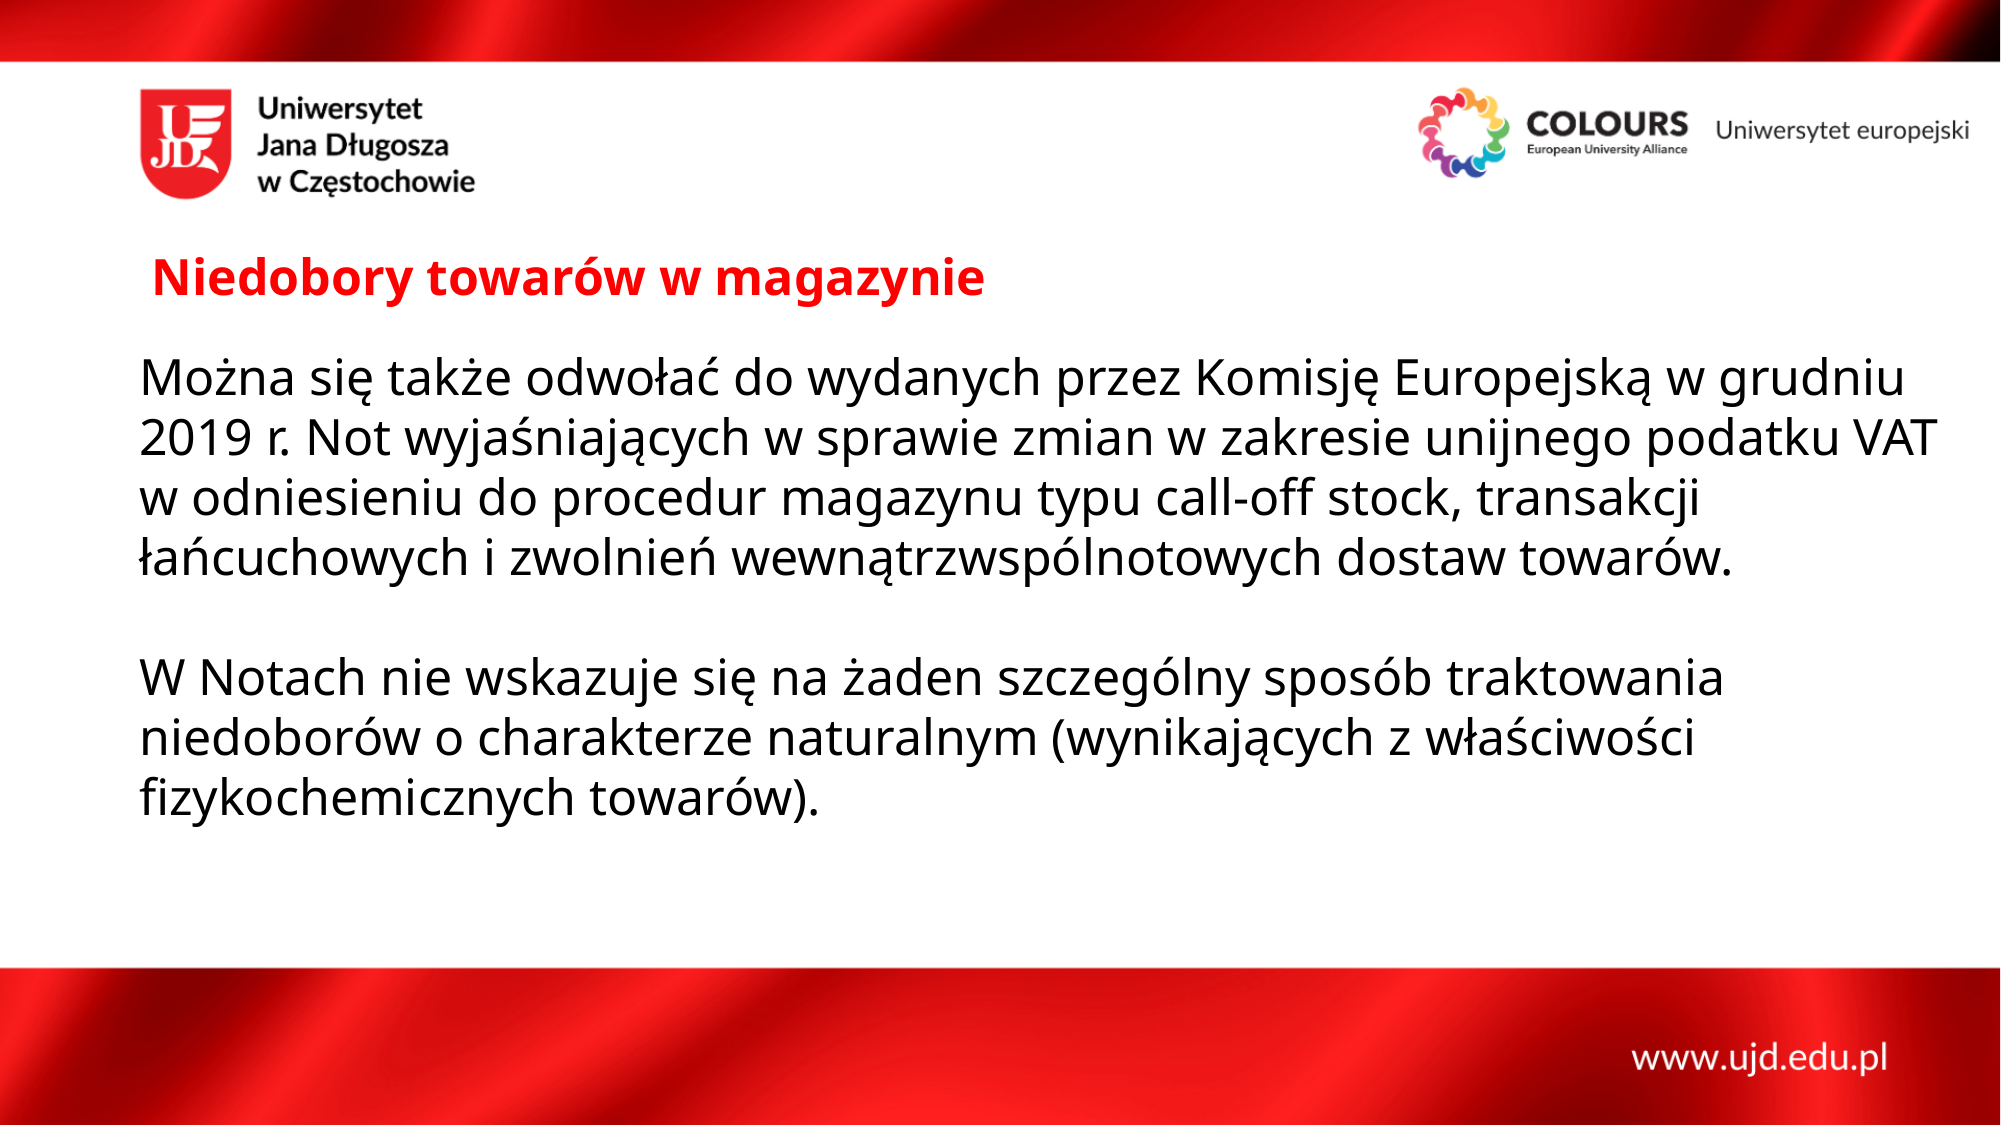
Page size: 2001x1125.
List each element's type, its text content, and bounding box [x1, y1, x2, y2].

picture [0, 0, 2001, 1125]
text_box Można się także odwołać do wydanych przez Komisję Europejską w grudniu 2019 r. Not wyjaśniających w sprawie zmian w zakresie unijnego podatku VAT w odniesieniu do procedur magazynu typu call-off stock, transakcji łańcuchowych i zwolnień wewnątrzwspólnotowych dostaw towarów. W Notach nie wskazuje się na żaden szczególny sposób traktowania niedoborów o charakterze naturalnym (wynikających z właściwości fizykochemicznych towarów). [124, 338, 1966, 833]
text_box Niedobory towarów w magazynie [137, 238, 1819, 314]
